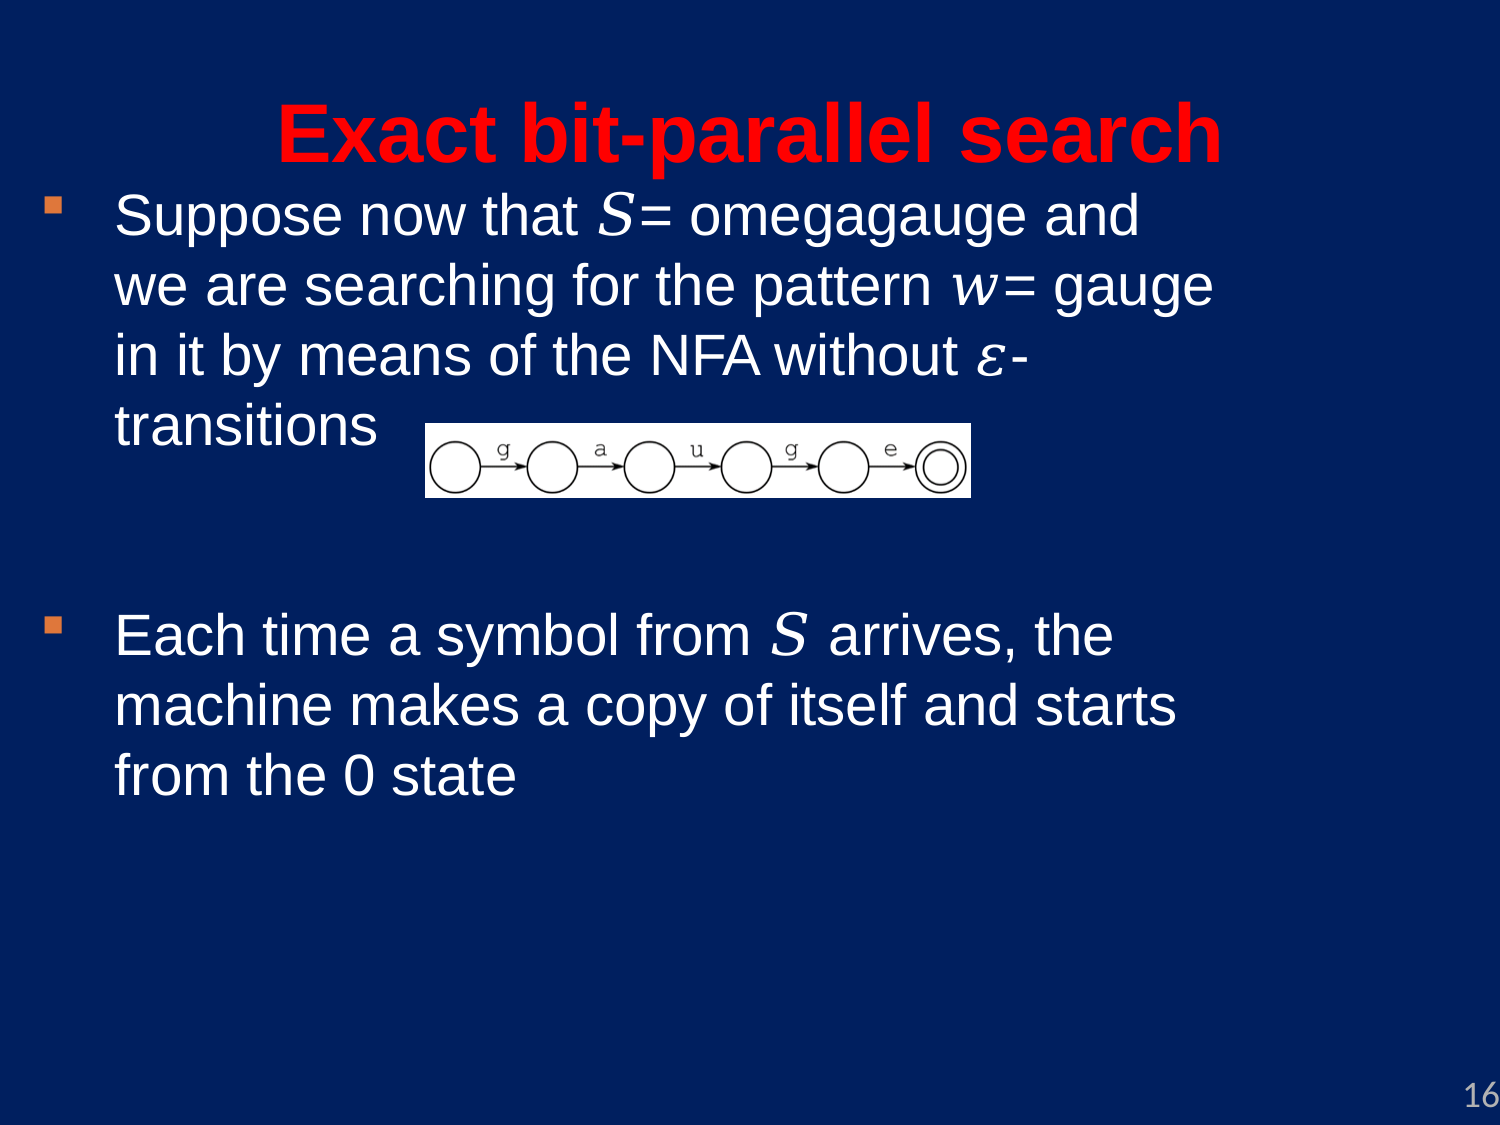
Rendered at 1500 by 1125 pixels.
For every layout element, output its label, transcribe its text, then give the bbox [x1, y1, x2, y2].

title Exact bit-parallel search [44, 53, 1456, 267]
text_box Suppose now that 𝑆= omegagauge and we are searching for the pattern 𝑤= gauge in it by means of the NFA without 𝜀-transitions Each time a symbol from 𝑆 arrives, the machine makes a copy of itself and starts from the 0 state [37, 177, 1226, 808]
picture [424, 422, 972, 498]
slide_number 16 [1437, 1069, 1500, 1125]
